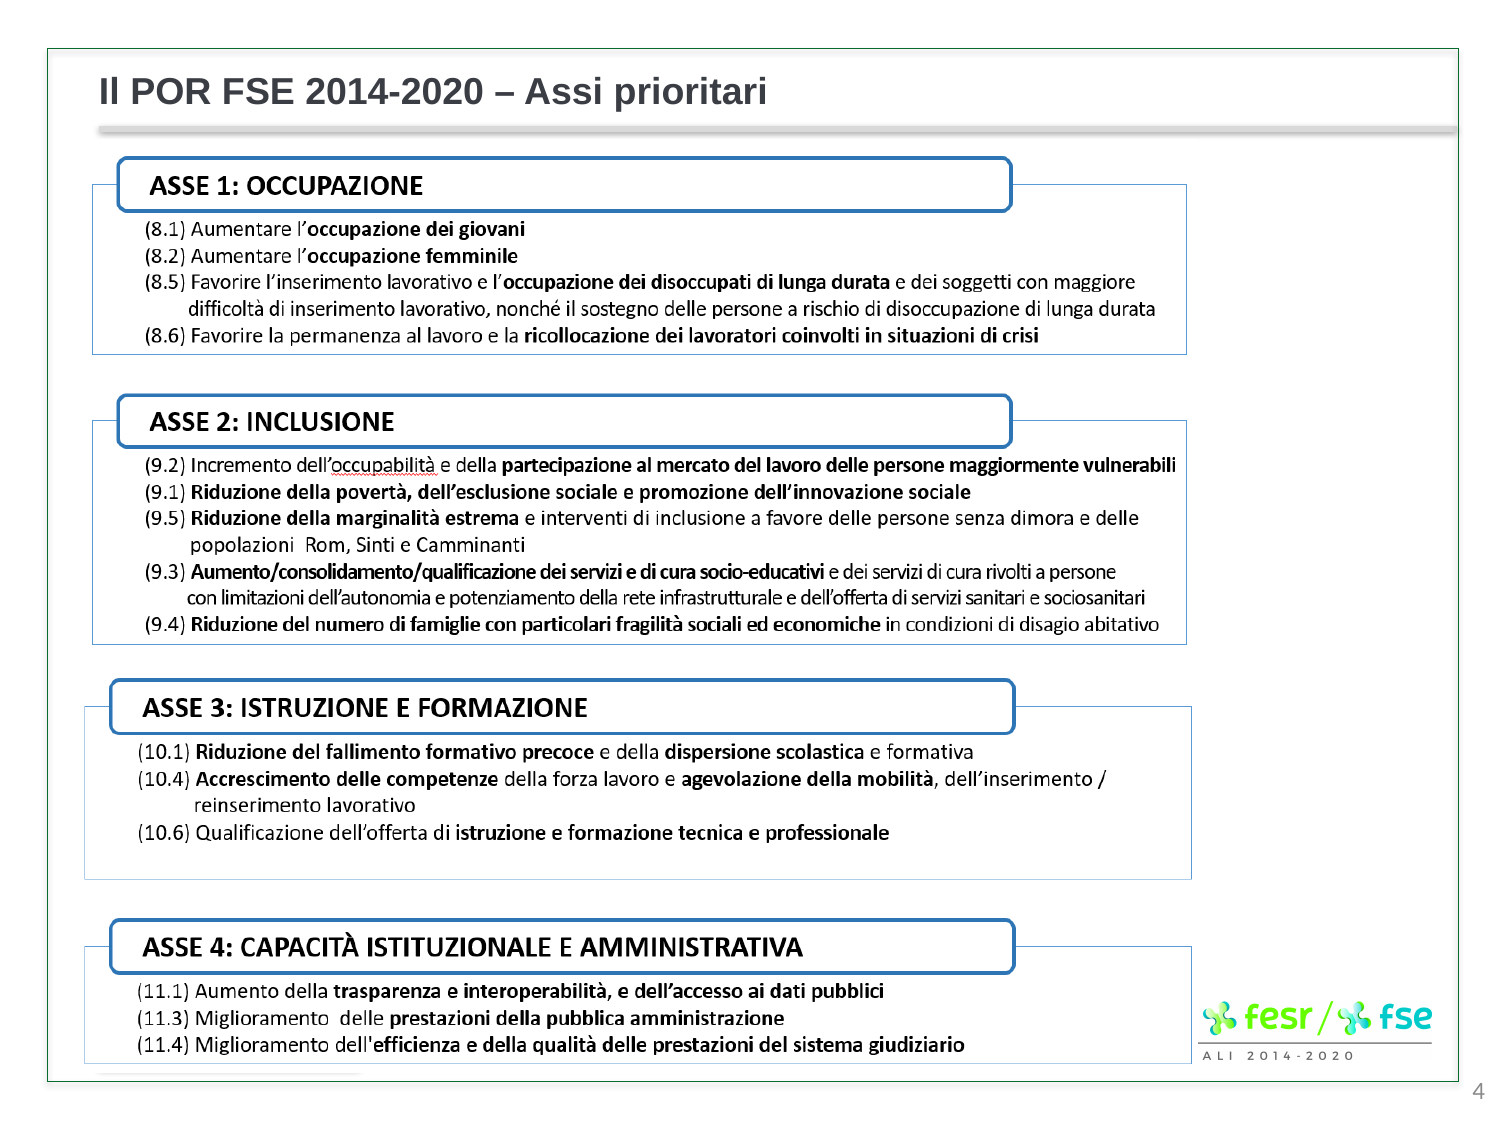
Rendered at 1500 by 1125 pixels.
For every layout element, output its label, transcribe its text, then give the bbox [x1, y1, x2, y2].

title Il POR FSE 2014-2020 – Assi prioritari [99, 67, 1457, 113]
picture [75, 139, 1198, 664]
picture [75, 666, 1432, 1073]
slide_number 4 [1149, 1078, 1500, 1101]
